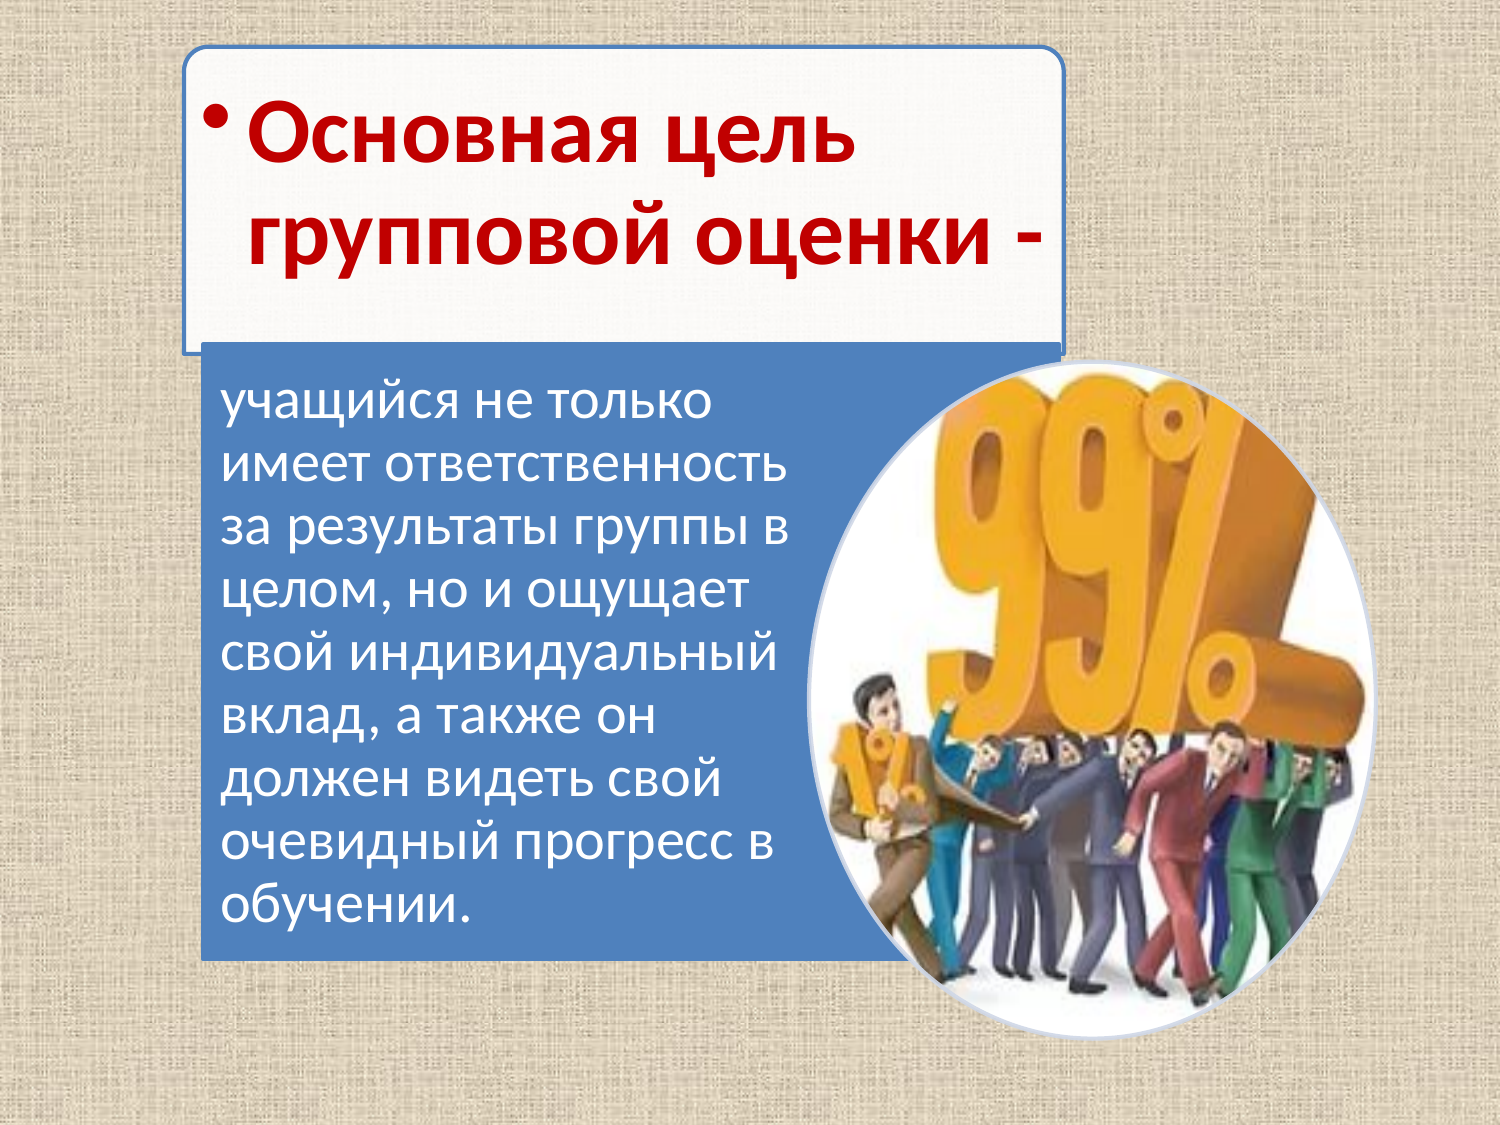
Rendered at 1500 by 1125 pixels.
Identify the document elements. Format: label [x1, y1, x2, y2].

picture [0, 0, 1500, 1125]
text_box [52, 42, 1400, 1047]
